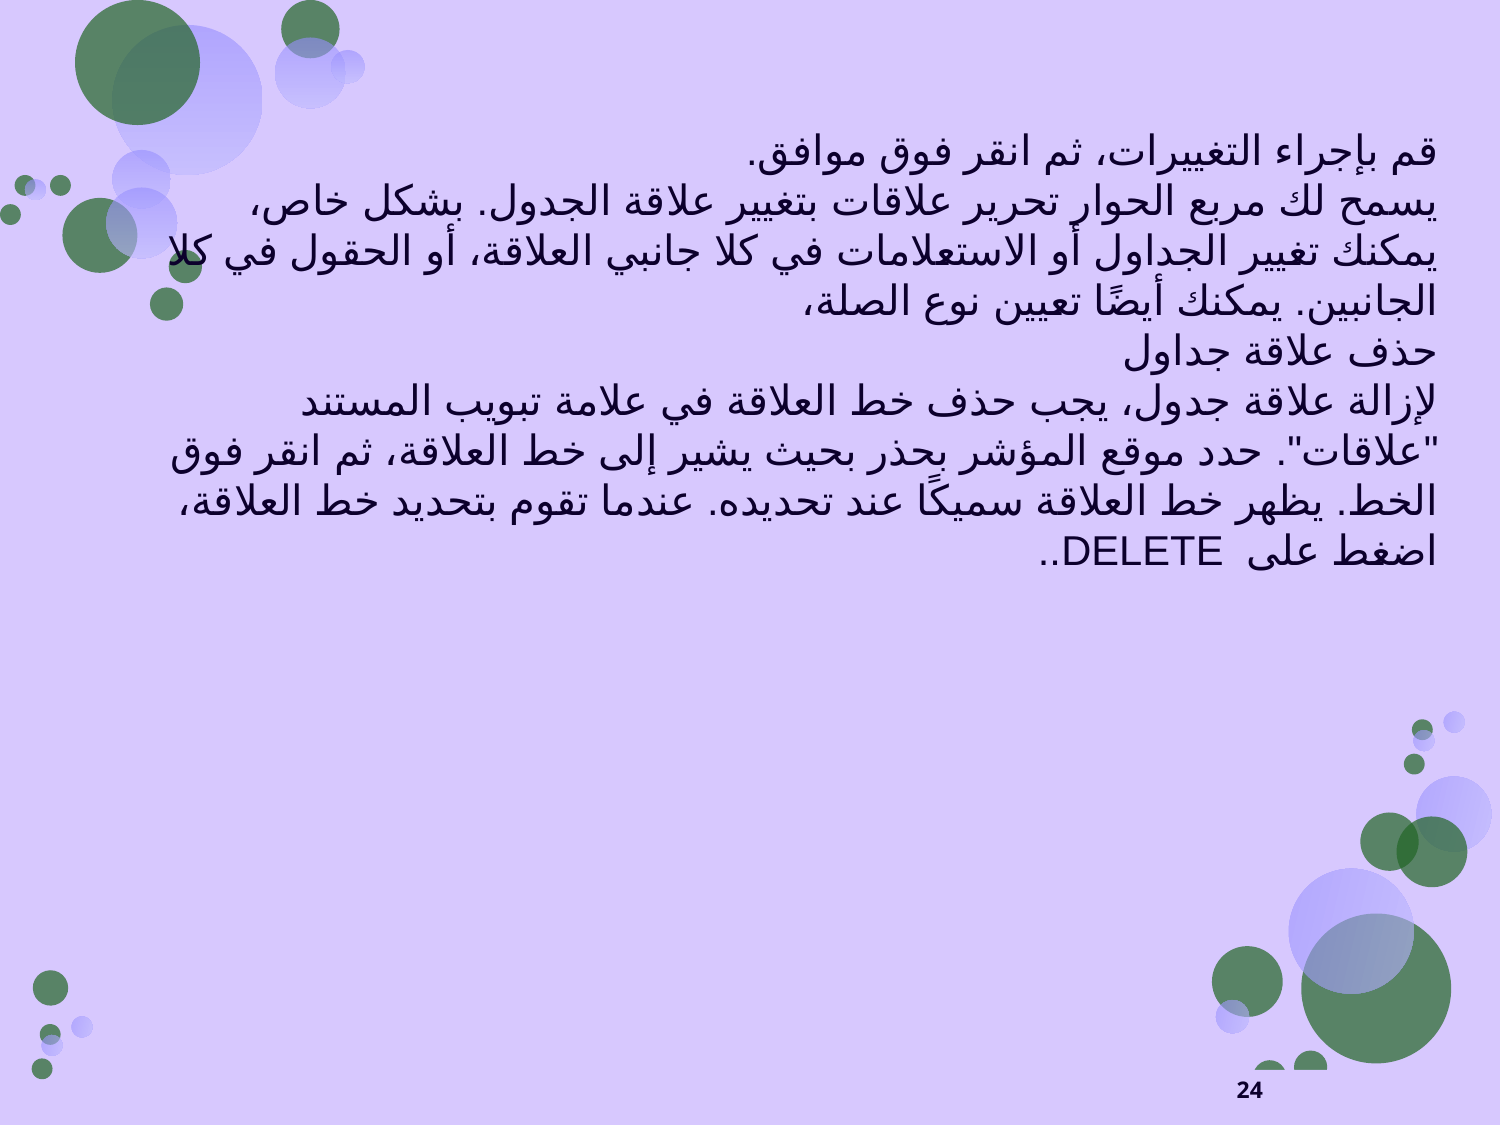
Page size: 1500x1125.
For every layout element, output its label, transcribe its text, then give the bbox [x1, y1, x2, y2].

slide_number 24 [1074, 1069, 1425, 1113]
text_box قم بإجراء التغييرات، ثم انقر فوق موافق. يسمح لك مربع الحوار تحرير علاقات بتغيير علاقة الجدول. بشكل خاص، يمكنك تغيير الجداول أو الاستعلامات في كلا جانبي العلاقة، أو الحقول في كلا الجانبين. يمكنك أيضًا تعيين نوع الصلة، حذف علاقة جداول لإزالة علاقة جدول، يجب حذف خط العلاقة في علامة تبويب المستند "علاقات". حدد موقع المؤشر بحذر بحيث يشير إلى خط العلاقة، ثم انقر فوق الخط. يظهر خط العلاقة سميكًا عند تحديده. عندما تقوم بتحديد خط العلاقة، اضغط على DELETE.. [128, 116, 1454, 582]
